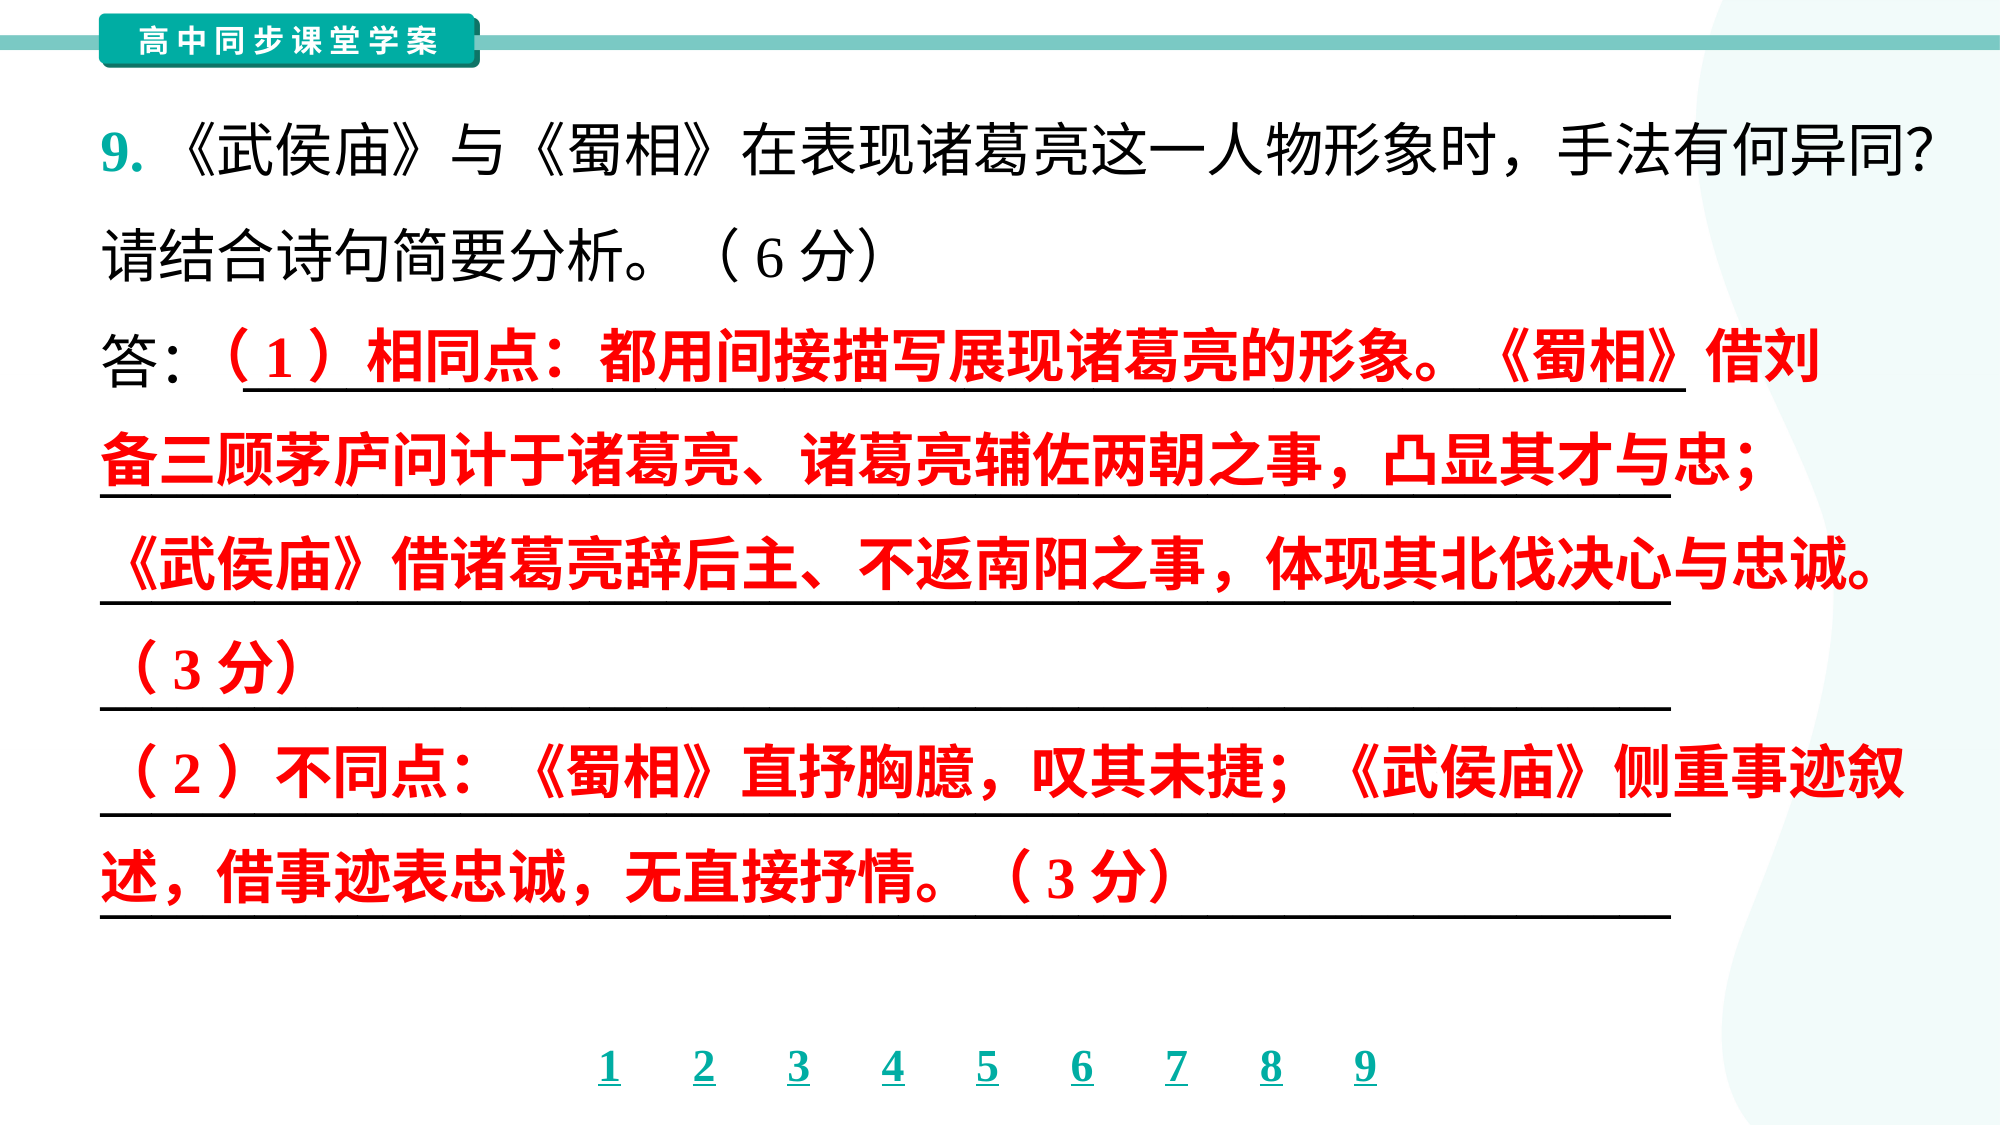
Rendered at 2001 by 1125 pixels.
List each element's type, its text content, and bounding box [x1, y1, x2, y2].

picture [0, 0, 2000, 1125]
text_box 9.《武侯庙》与《蜀相》在表现诸葛亮这一人物形象时，手法有何异同？ 请结合诗句简要分析。（6分） 答： ________________________________________________________ _____________________________________________________________ _____________________________________________________________ _____________________________________________________________ _____________________________________________________________ _____________________________________________________________ [100, 898, 1899, 907]
text_box 9.《武侯庙》与《蜀相》在表现诸葛亮这一人物形象时，手法有何异同？ 请结合诗句简要分析。（6分） 答： ________________________________________________________ _____________________________________________________________ _____________________________________________________________ _____________________________________________________________ _____________________________________________________________ _____________________________________________________________ [100, 76, 1899, 284]
text_box （1）相同点：都用间接描写展现诸葛亮的形象。《蜀相》借刘 备三顾茅庐问计于诸葛亮、诸葛亮辅佐两朝之事，凸显其才与忠； 《武侯庙》借诸葛亮辞后主、不返南阳之事，体现其北伐决心与忠诚。 （3分） （2）不同点：《蜀相》直抒胸臆，叹其未捷；《武侯庙》侧重事迹叙 述，借事迹表忠诚，无直接抒情。（3分） [100, 284, 1899, 898]
